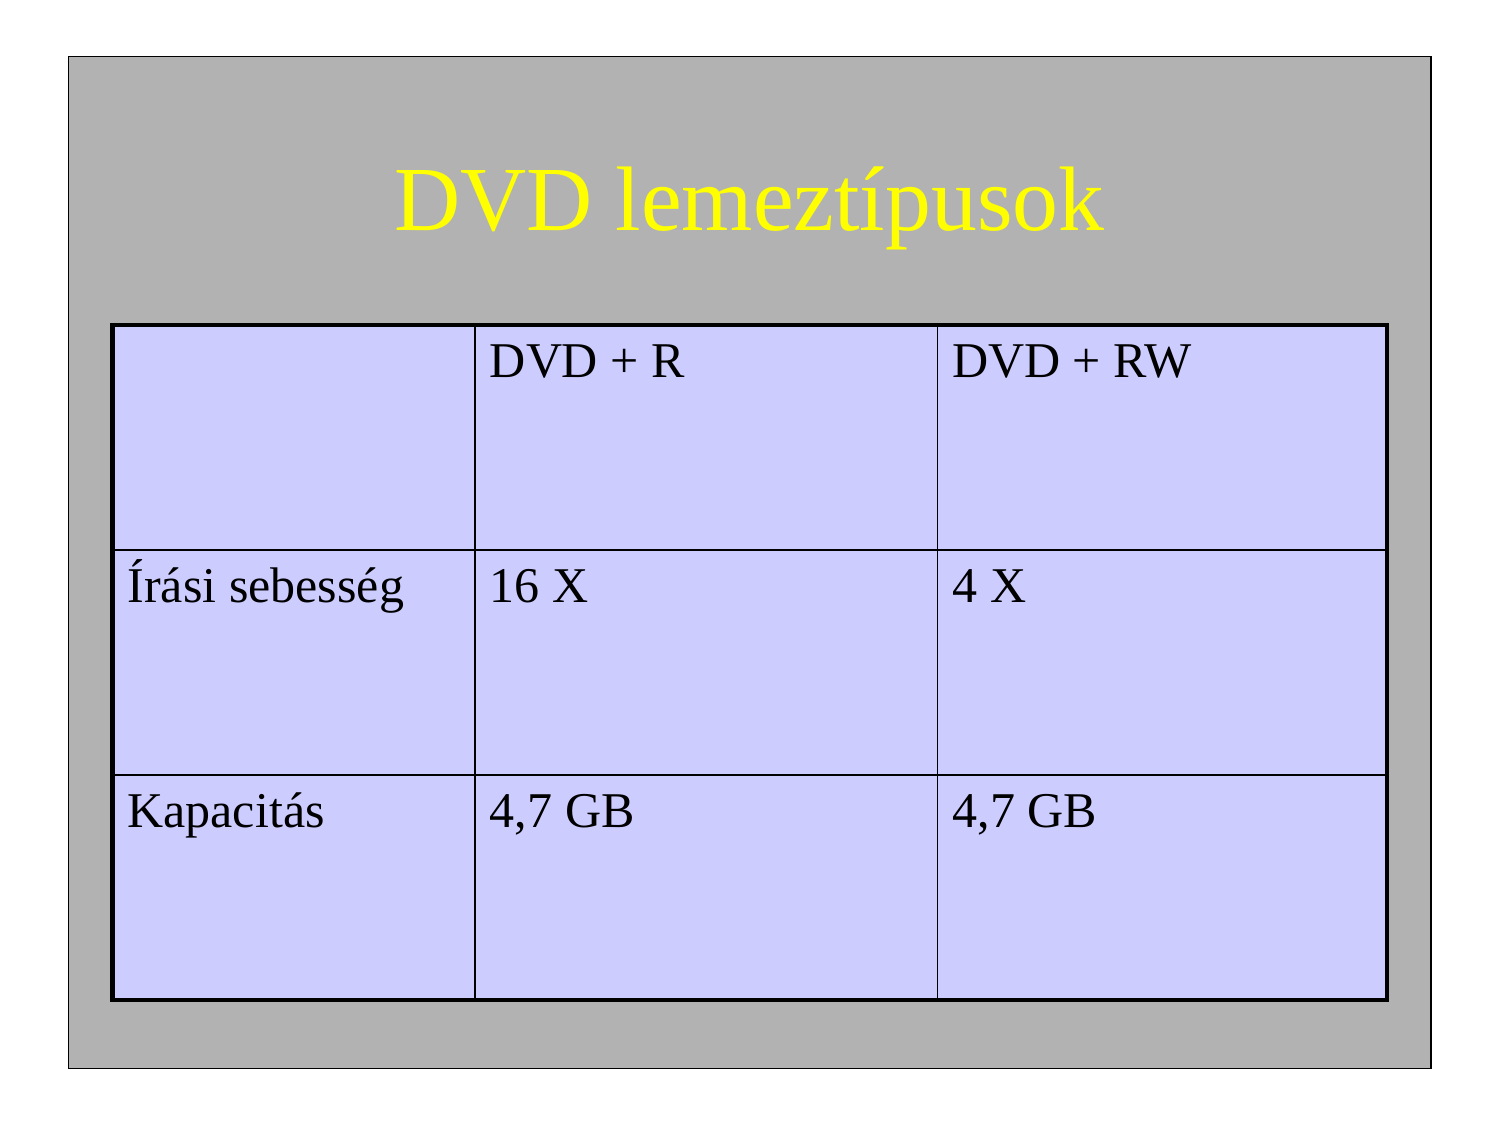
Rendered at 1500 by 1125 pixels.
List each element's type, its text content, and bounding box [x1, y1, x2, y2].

table_cell Kapacitás [115, 776, 474, 998]
table_cell 4,7 GB [476, 776, 937, 998]
table_header [115, 327, 474, 549]
table_cell 4,7 GB [938, 776, 1385, 998]
table_cell Írási sebesség [115, 551, 474, 774]
table_cell 16 X [476, 551, 937, 774]
title DVD lemeztípusok [112, 99, 1388, 288]
table_cell 4 X [938, 551, 1385, 774]
table_header DVD + RW [938, 327, 1385, 549]
table_header DVD + R [476, 327, 937, 549]
